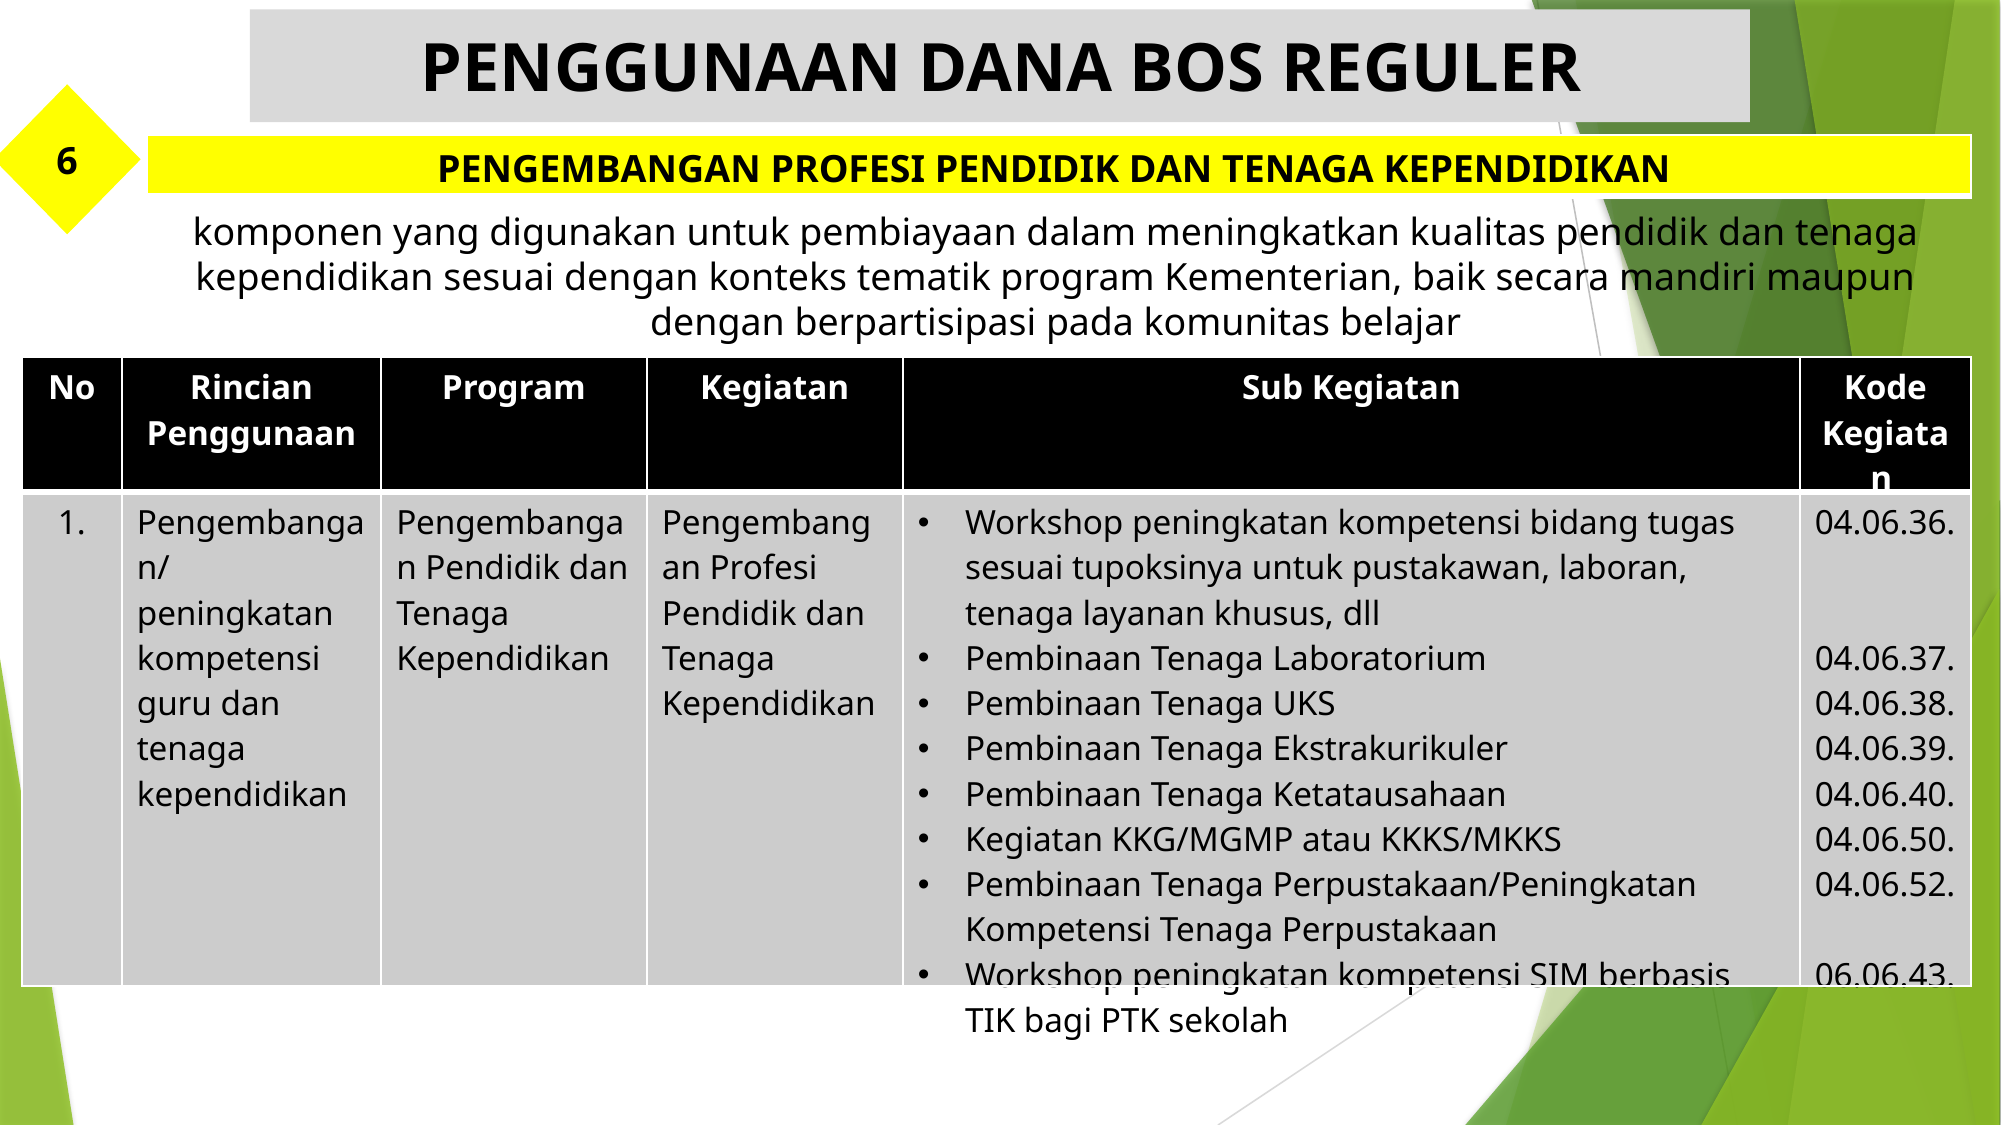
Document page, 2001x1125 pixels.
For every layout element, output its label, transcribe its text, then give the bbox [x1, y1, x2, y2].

table_cell Workshop peningkatan kompetensi bidang tugas sesuai tupoksinya untuk pustakawan, laboran, tenaga layanan khusus, dll Pembinaan Tenaga Laboratorium Pembinaan Tenaga UKS Pembinaan Tenaga Ekstrakurikuler Pembinaan Tenaga Ketatausahaan Kegiatan KKG/MGMP atau KKKS/MKKS Pembinaan Tenaga Perpustakaan/Peningkatan Kompetensi Tenaga Perpustakaan Workshop peningkatan kompetensi SIM berbasis TIK bagi PTK sekolah [904, 495, 1799, 985]
table_cell 04.06.36. 04.06.37. 04.06.38. 04.06.39. 04.06.40. 04.06.50. 04.06.52. 06.06.43. [1801, 495, 1970, 985]
table_header Rincian Penggunaan [123, 358, 380, 489]
table_header Kegiatan [648, 358, 902, 489]
text_box PENGGUNAAN DANA BOS REGULER [252, 17, 1750, 113]
table_header Sub Kegiatan [904, 358, 1799, 489]
table_cell 1. [23, 495, 121, 985]
text_box [248, 8, 1751, 124]
table_header Kode Kegiatan [1801, 358, 1970, 489]
table_header PENGEMBANGAN PROFESI PENDIDIK DAN TENAGA KEPENDIDIKAN [148, 136, 1970, 193]
table_header No [23, 358, 121, 489]
table_cell Pengembangan Profesi Pendidik dan Tenaga Kependidikan [648, 495, 902, 985]
table_header Program [382, 358, 646, 489]
text_box komponen yang digunakan untuk pembiayaan dalam meningkatkan kualitas pendidik dan tenaga kependidikan sesuai dengan konteks tematik program Kementerian, baik secara mandiri maupun dengan berpartisipasi pada komunitas belajar [140, 200, 1972, 351]
text_box 6 [0, 82, 142, 236]
table_cell Pengembangan Pendidik dan Tenaga Kependidikan [382, 495, 646, 985]
table_cell Pengembangan/peningkatan kompetensi guru dan tenaga kependidikan [123, 495, 380, 985]
